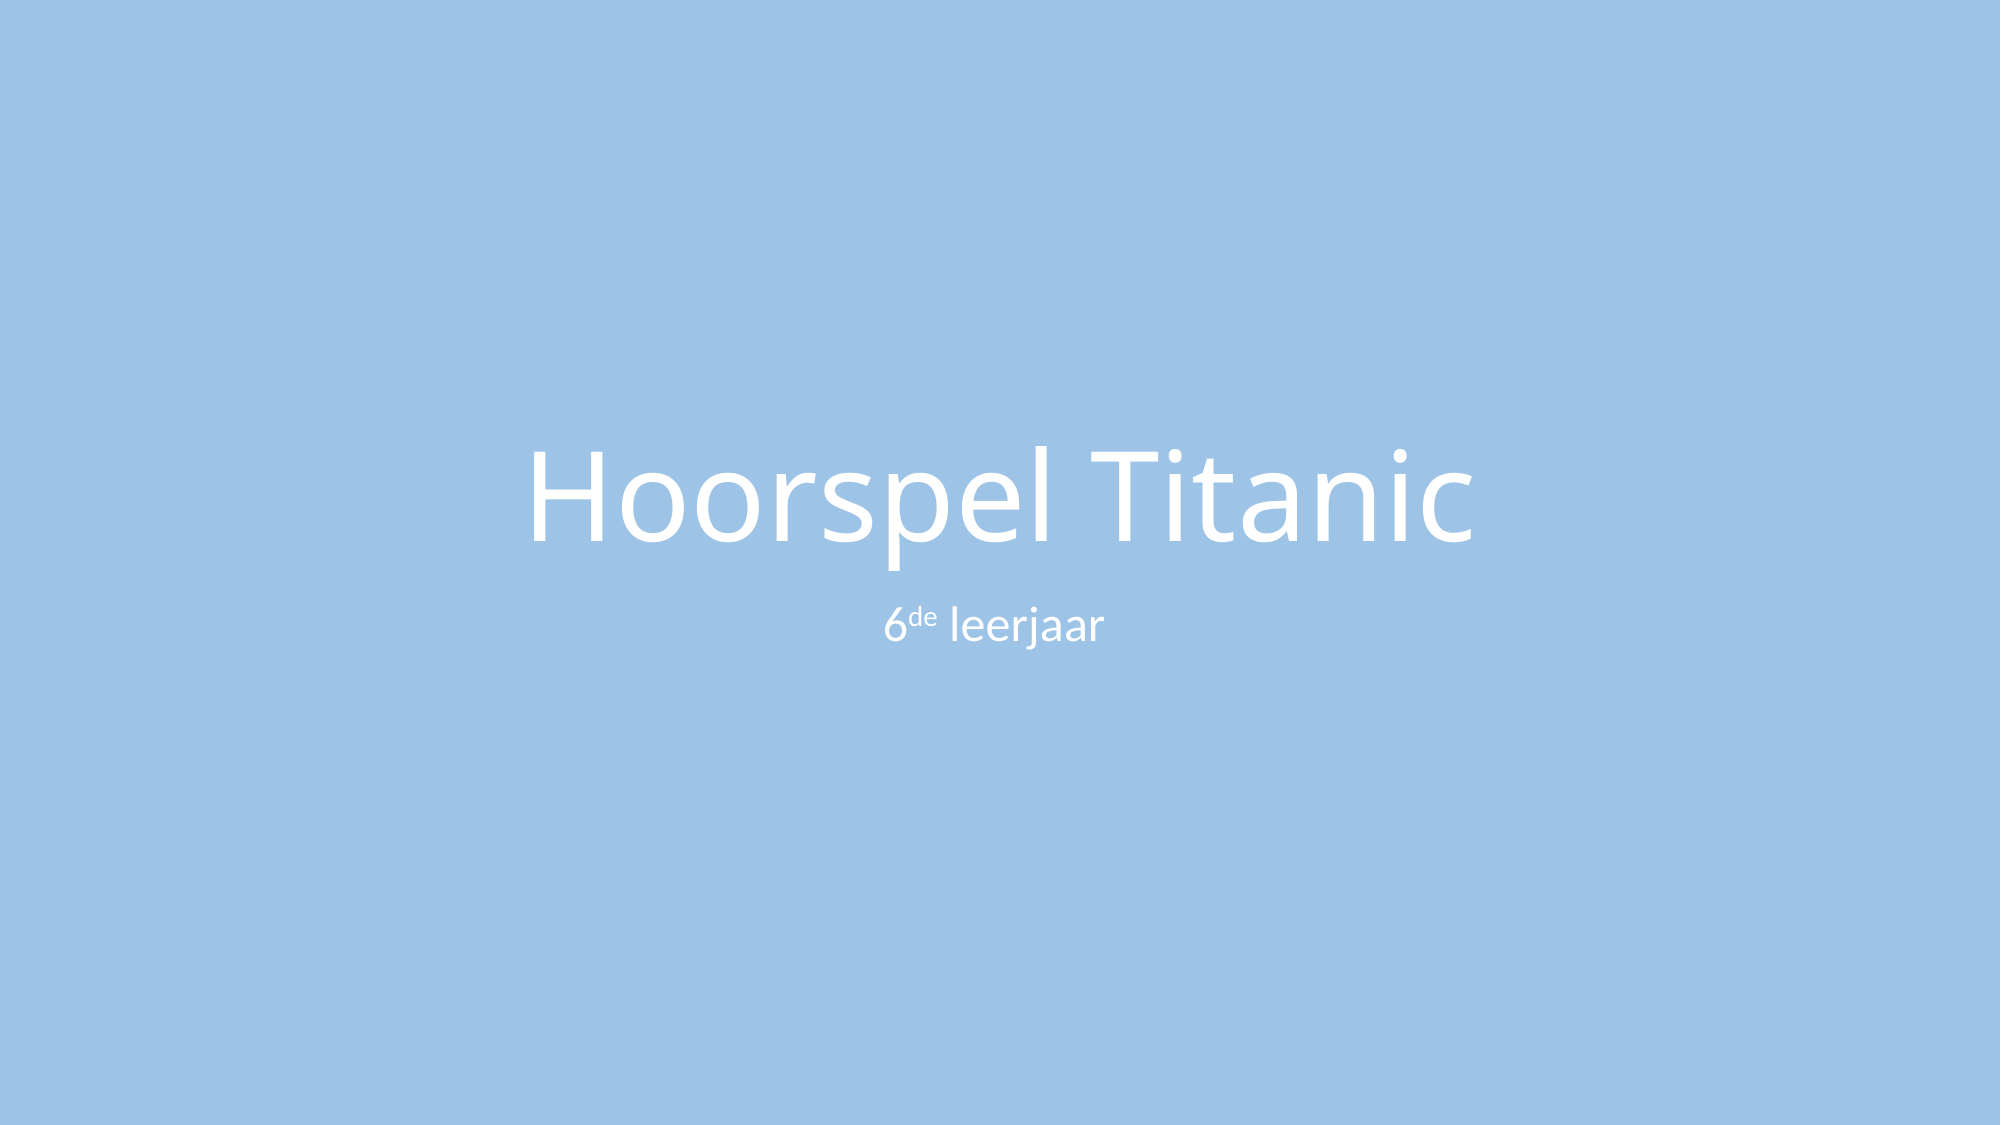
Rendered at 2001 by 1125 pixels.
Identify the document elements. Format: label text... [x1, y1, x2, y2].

subtitle 6de leerjaar [249, 590, 1750, 863]
title Hoorspel Titanic [249, 184, 1750, 576]
